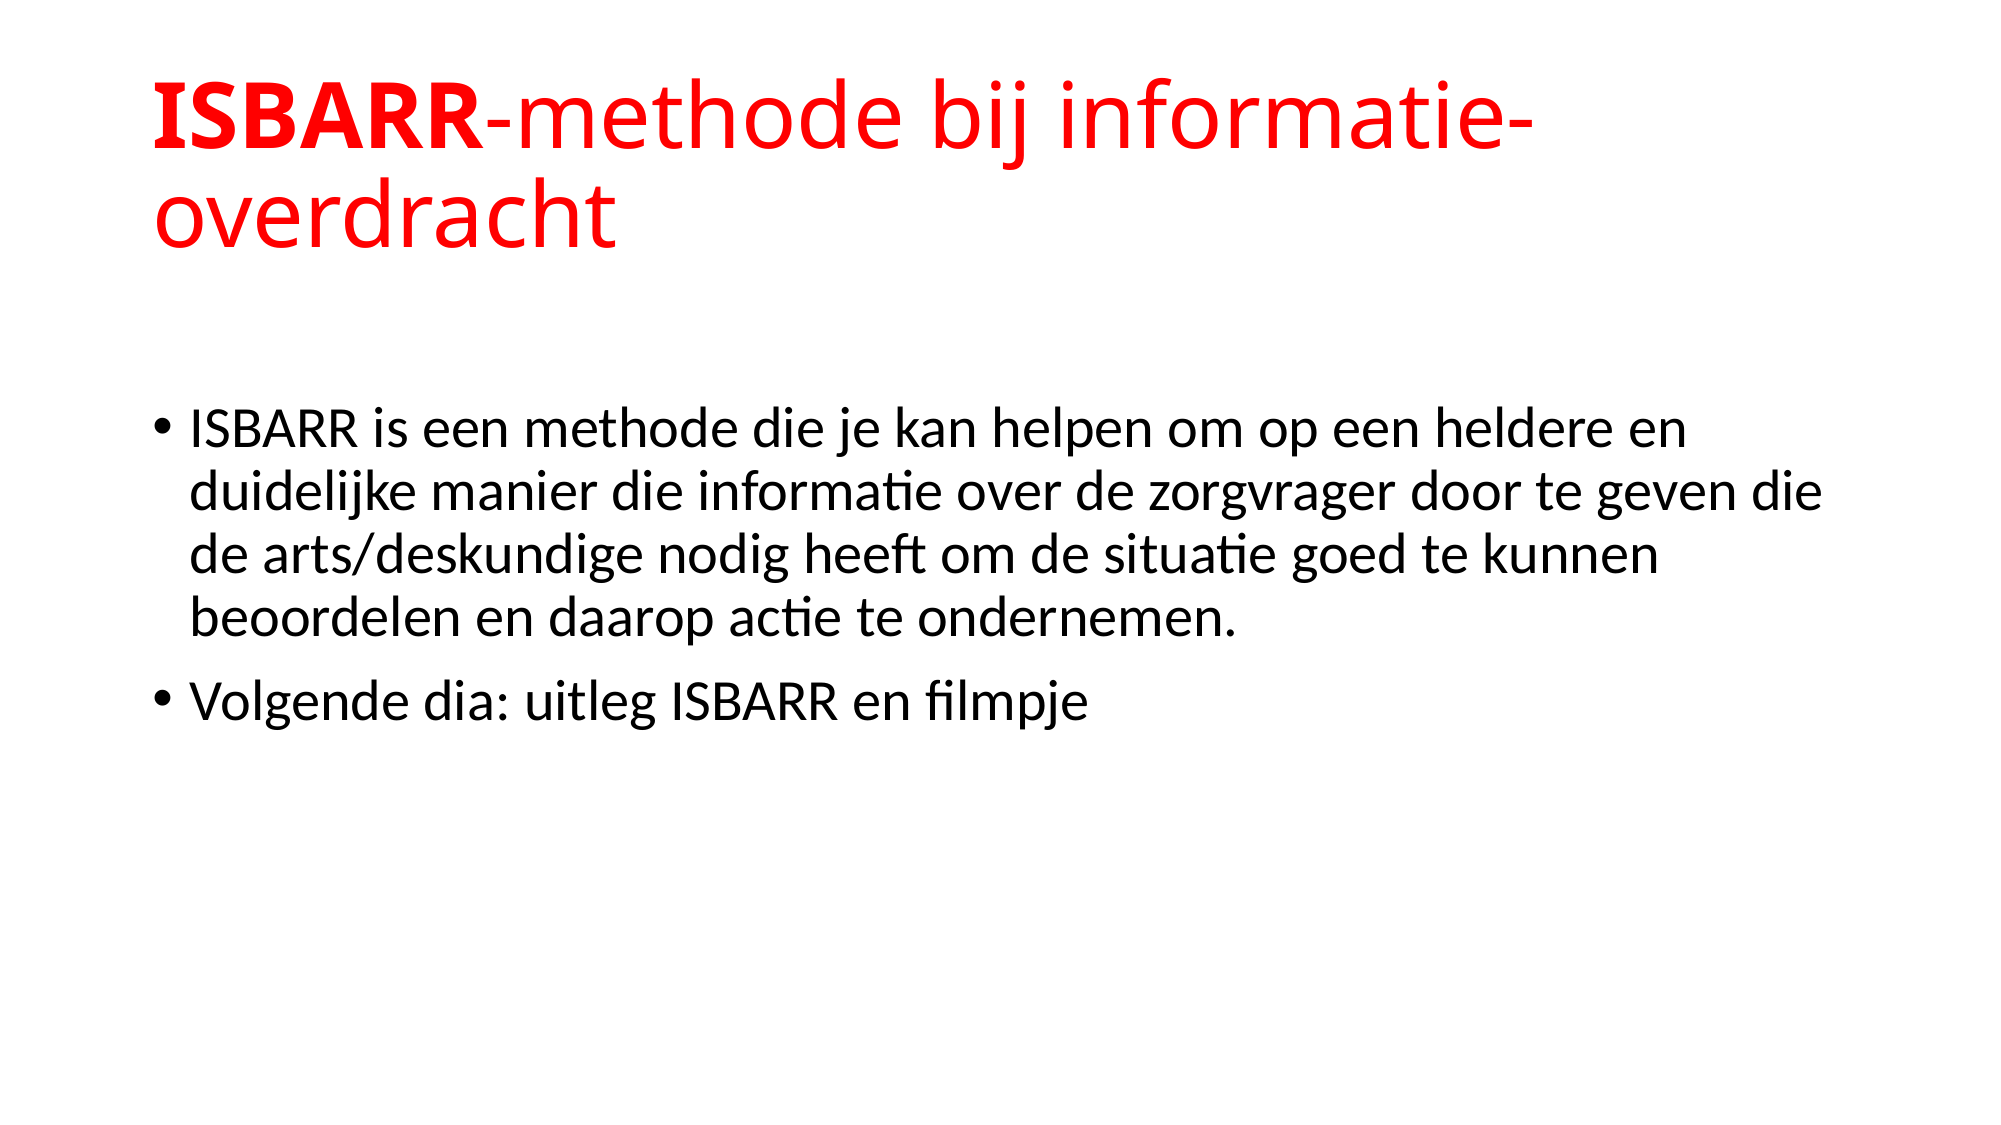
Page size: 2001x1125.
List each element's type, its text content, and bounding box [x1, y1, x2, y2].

title ISBARR-methode bij informatie-overdracht [137, 59, 1863, 278]
list ISBARR is een methode die je kan helpen om op een heldere en duidelijke manier die informatie over de zorgvrager door te geven die de arts/deskundige nodig heeft om de situatie goed te kunnen beoordelen en daarop actie te ondernemen. Volgende dia: uitleg ISBARR en filmpje [137, 299, 1863, 1014]
